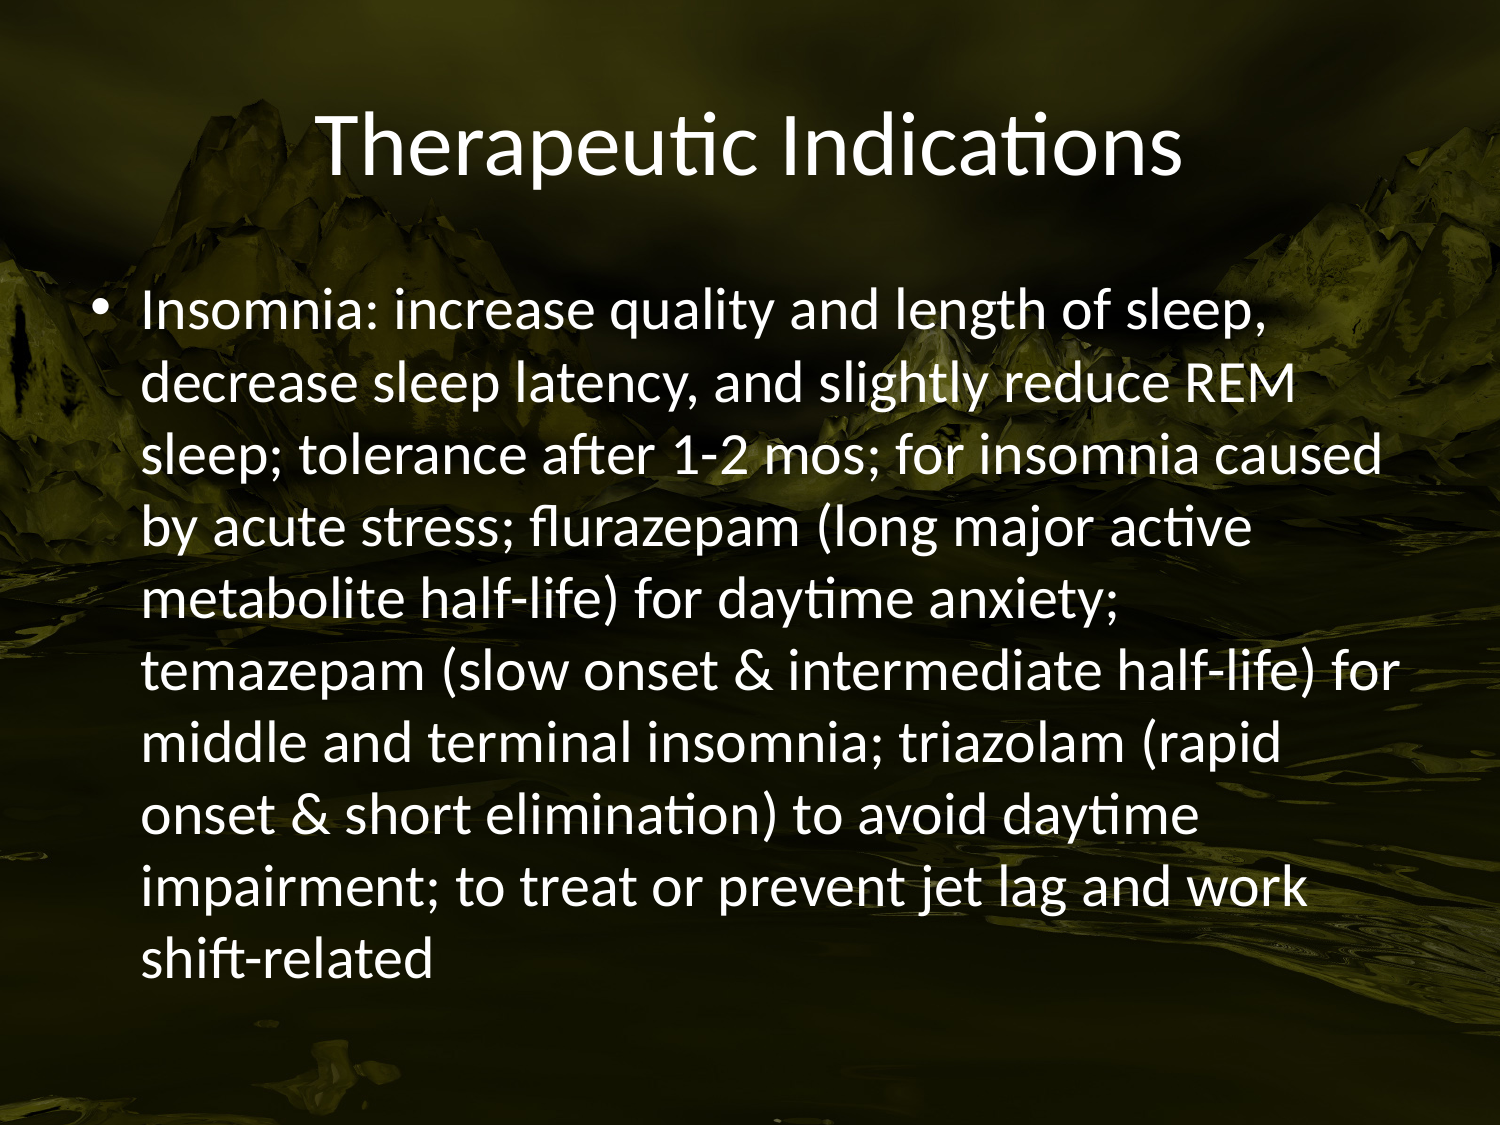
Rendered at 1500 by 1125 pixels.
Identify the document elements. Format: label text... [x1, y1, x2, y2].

title Therapeutic Indications [75, 45, 1425, 233]
picture [0, 0, 1500, 1125]
list Insomnia: increase quality and length of sleep, decrease sleep latency, and slightly reduce REM sleep; tolerance after 1-2 mos; for insomnia caused by acute stress; flurazepam (long major active metabolite half-life) for daytime anxiety; temazepam (slow onset & intermediate half-life) for middle and terminal insomnia; triazolam (rapid onset & short elimination) to avoid daytime impairment; to treat or prevent jet lag and work shift-related [75, 262, 1425, 1005]
